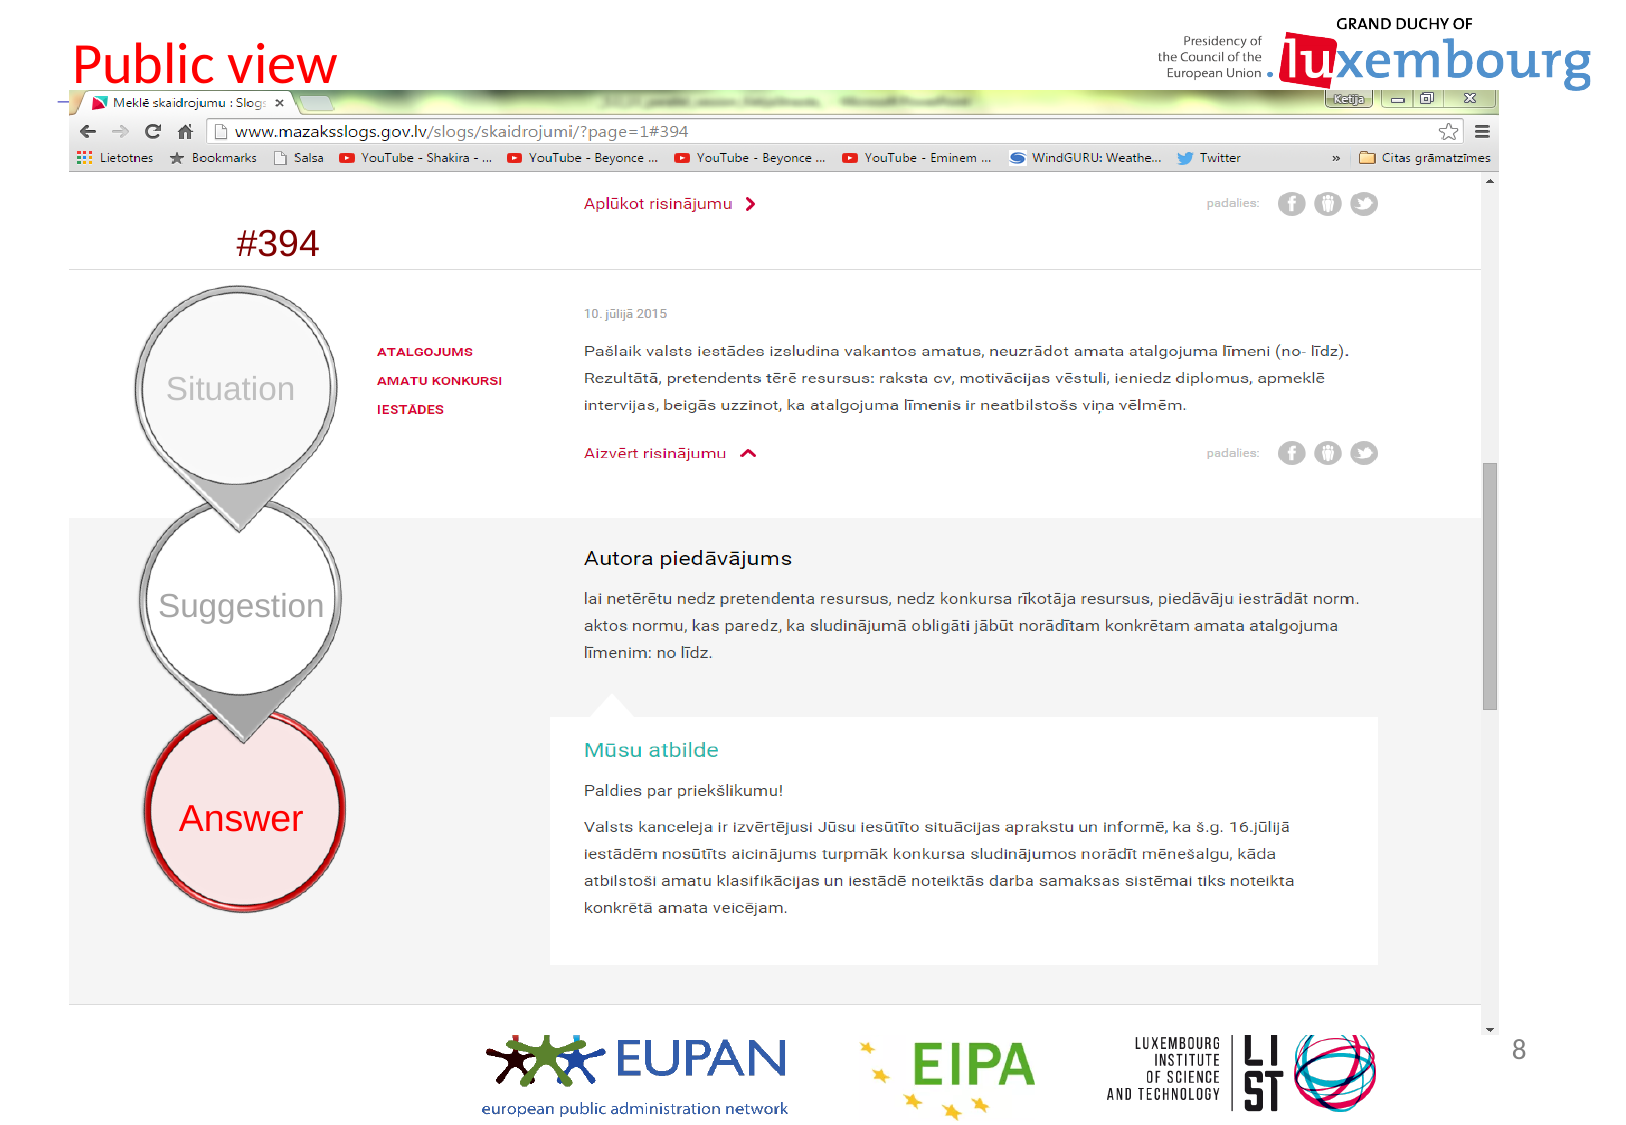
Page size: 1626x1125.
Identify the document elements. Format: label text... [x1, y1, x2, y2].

picture [0, 18, 1591, 1121]
title Public view [57, 18, 1082, 103]
slide_number 8 [1426, 1023, 1542, 1107]
